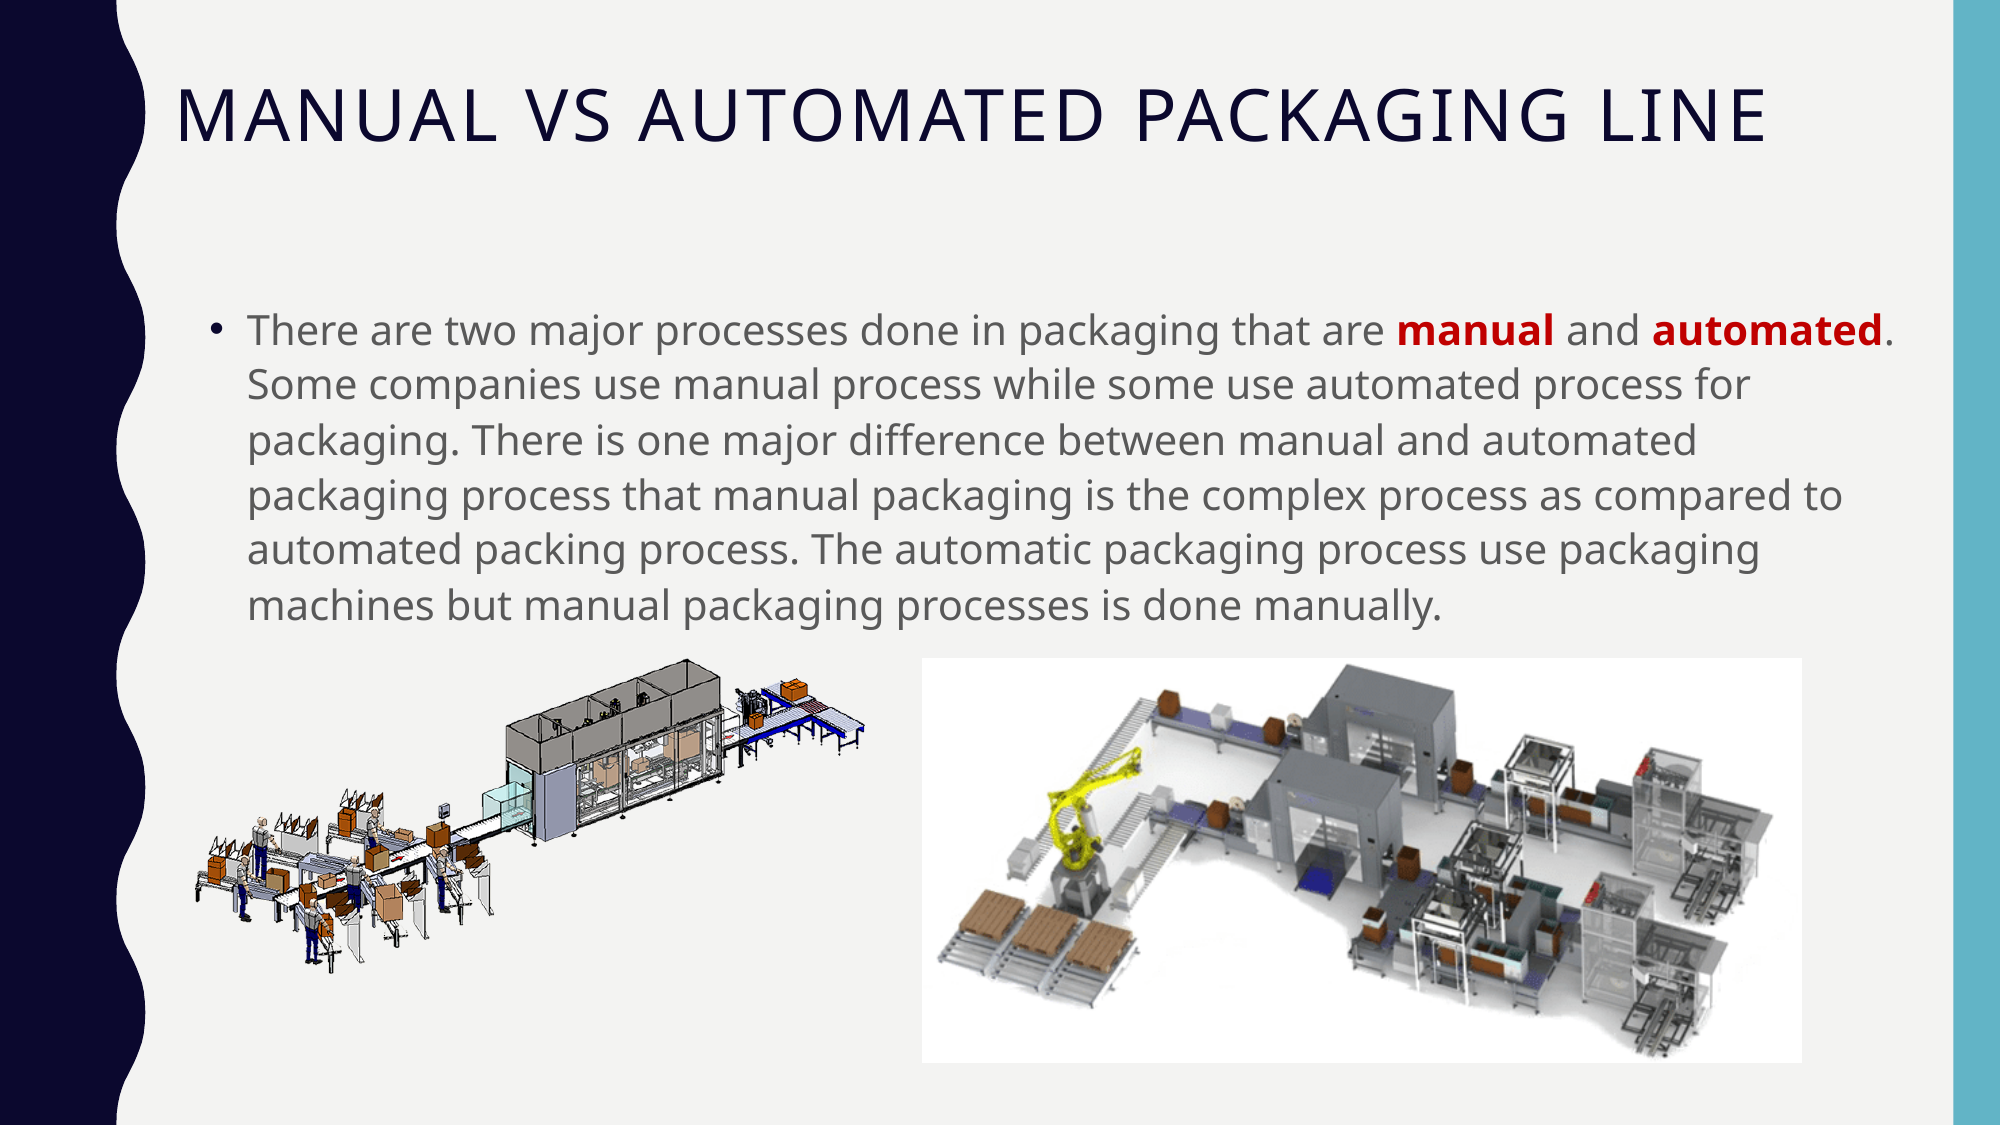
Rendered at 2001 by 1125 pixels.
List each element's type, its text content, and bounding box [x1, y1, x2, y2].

list There are two major processes done in packaging that are manual and automated. Some companies use manual process while some use automated process for packaging. There is one major difference between manual and automated packaging process that manual packaging is the complex process as compared to automated packing process. The automatic packaging process use packaging machines but manual packaging processes is done manually. [194, 226, 1918, 1107]
picture [195, 658, 865, 974]
picture [922, 658, 1802, 1063]
title Manual vs automated packaging line [159, 71, 1826, 227]
